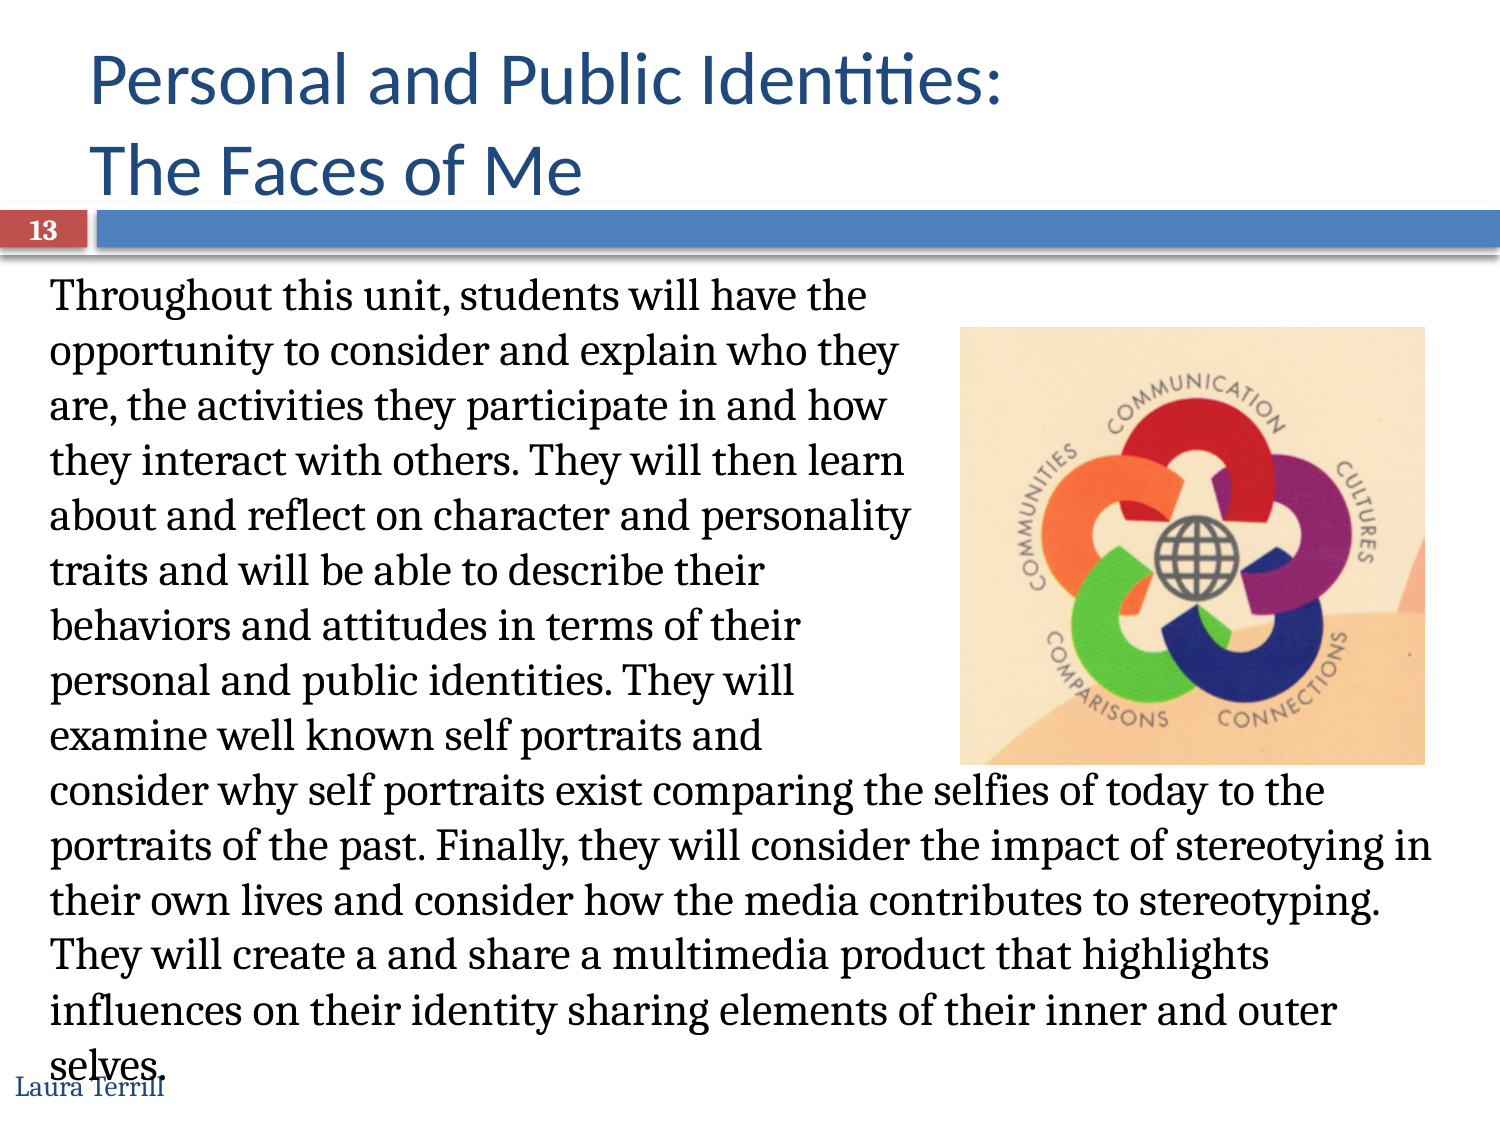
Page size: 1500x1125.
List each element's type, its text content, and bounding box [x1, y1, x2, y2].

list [960, 327, 1426, 765]
slide_number 13 [0, 208, 88, 249]
title Personal and Public Identities: The Faces of Me [75, 32, 1425, 208]
footer Laura Terrill [0, 1054, 890, 1115]
text_box Throughout this unit, students will have the opportunity to consider and explain who they are, the activities they participate in and how they interact with others. They will then learn about and reflect on character and personality traits and will be able to describe their behaviors and attitudes in terms of their personal and public identities. They will examine well known self portraits and consider why self portraits exist comparing the selfies of today to the portraits of the past. Finally, they will consider the impact of stereotying in their own lives and consider how the media contributes to stereotyping. They will create a and share a multimedia product that highlights influences on their identity sharing elements of their inner and outer selves. [34, 257, 1457, 1097]
